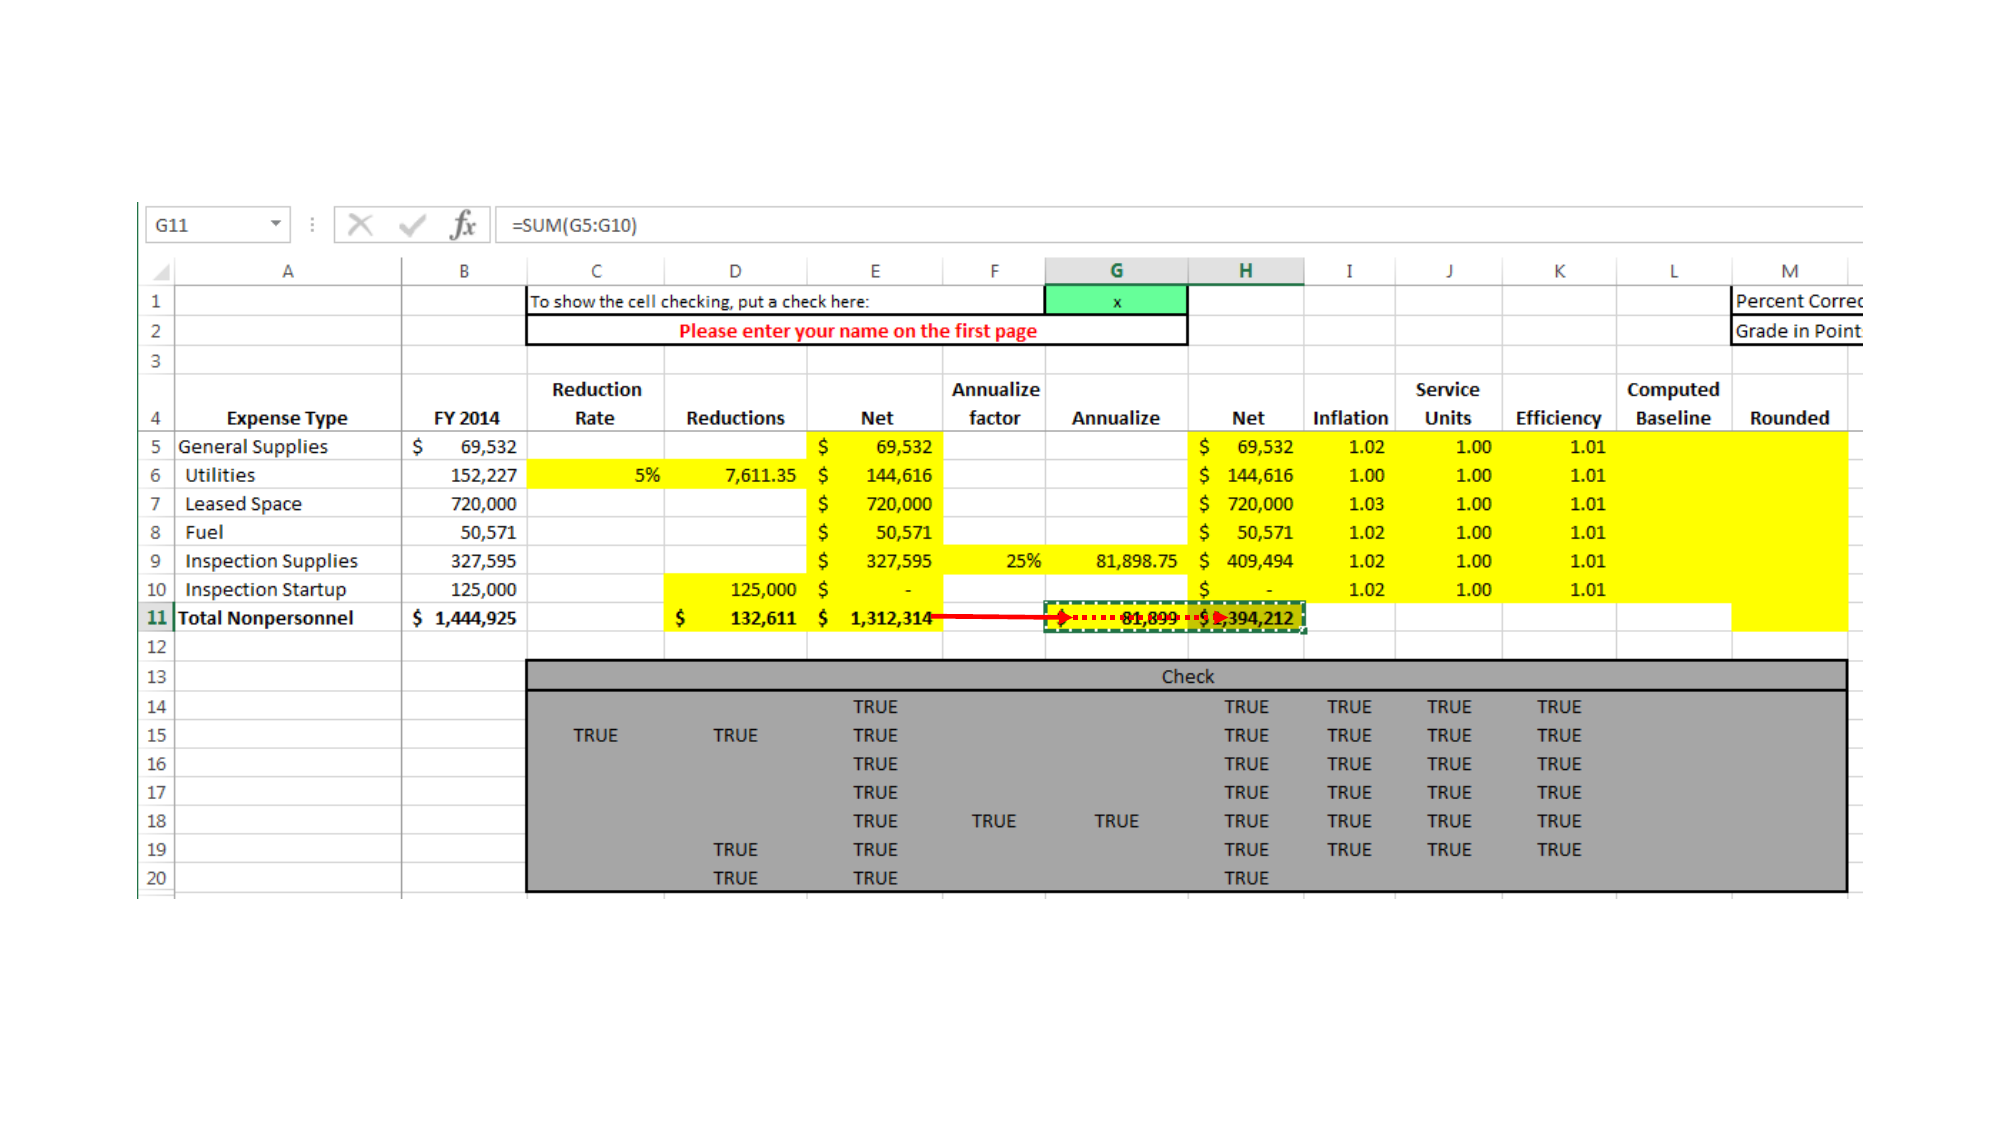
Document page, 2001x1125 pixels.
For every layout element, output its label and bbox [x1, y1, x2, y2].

list [137, 202, 1863, 899]
